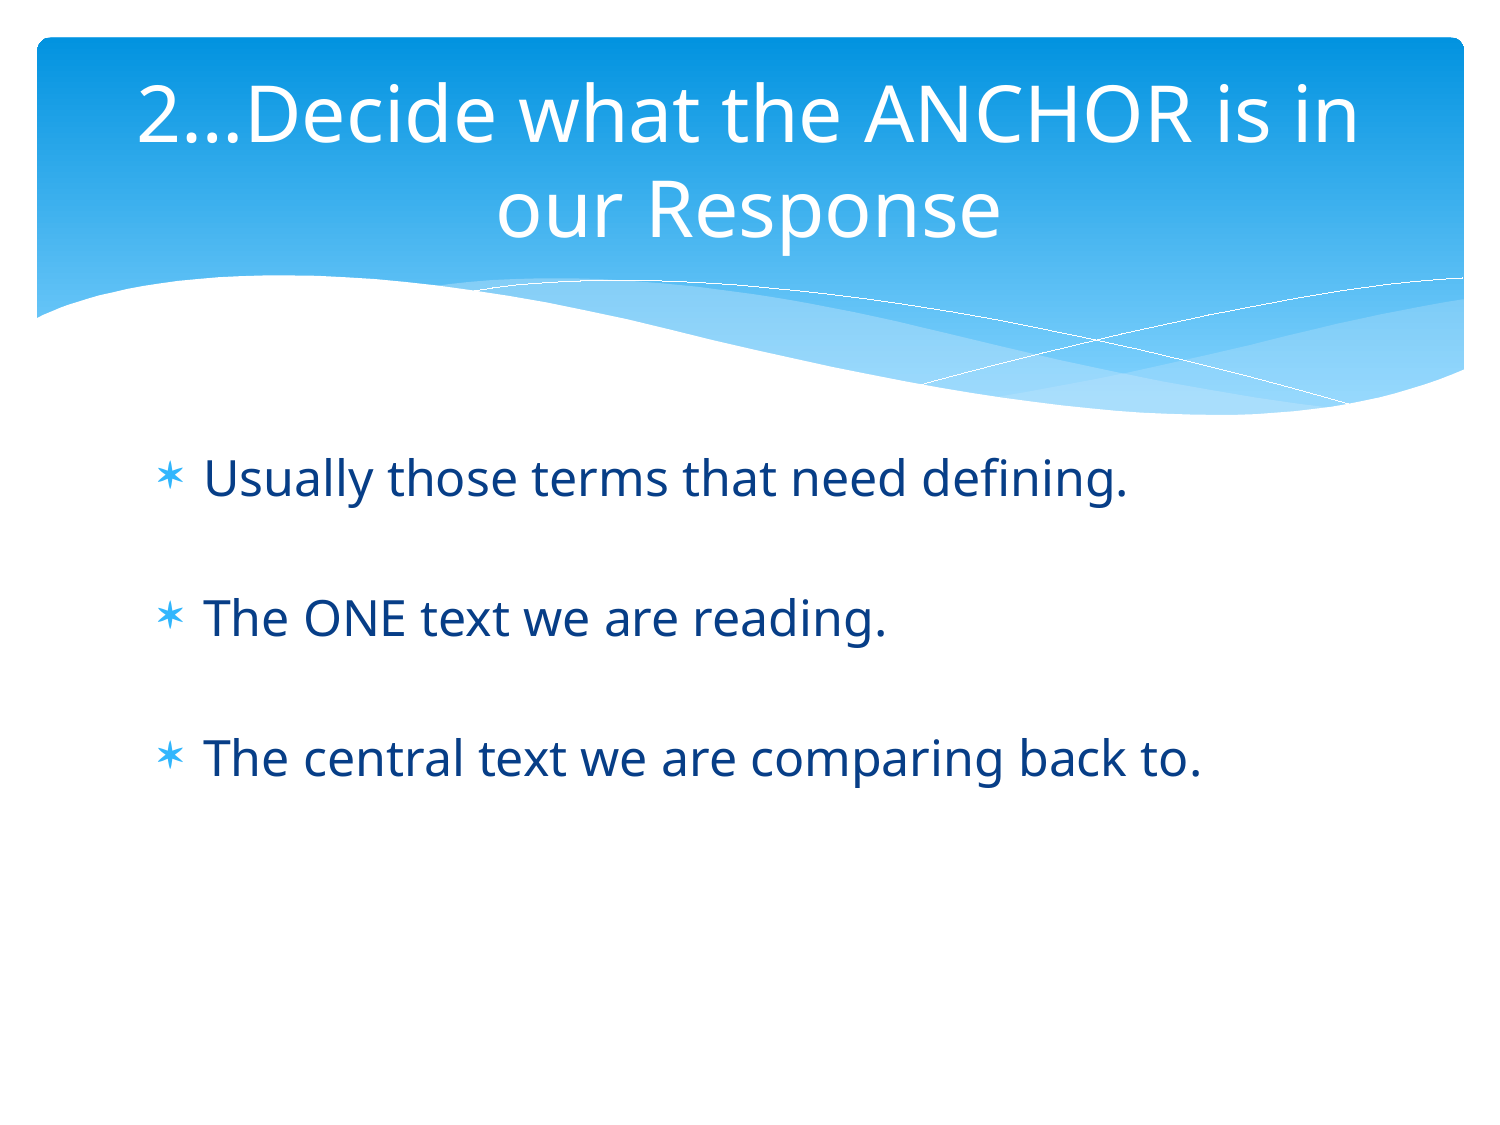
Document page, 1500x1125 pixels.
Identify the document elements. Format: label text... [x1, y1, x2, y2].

list Usually those terms that need defining. The ONE text we are reading. The central text we are comparing back to. [143, 438, 1359, 1005]
title 2…Decide what the ANCHOR is in our Response [75, 55, 1425, 261]
